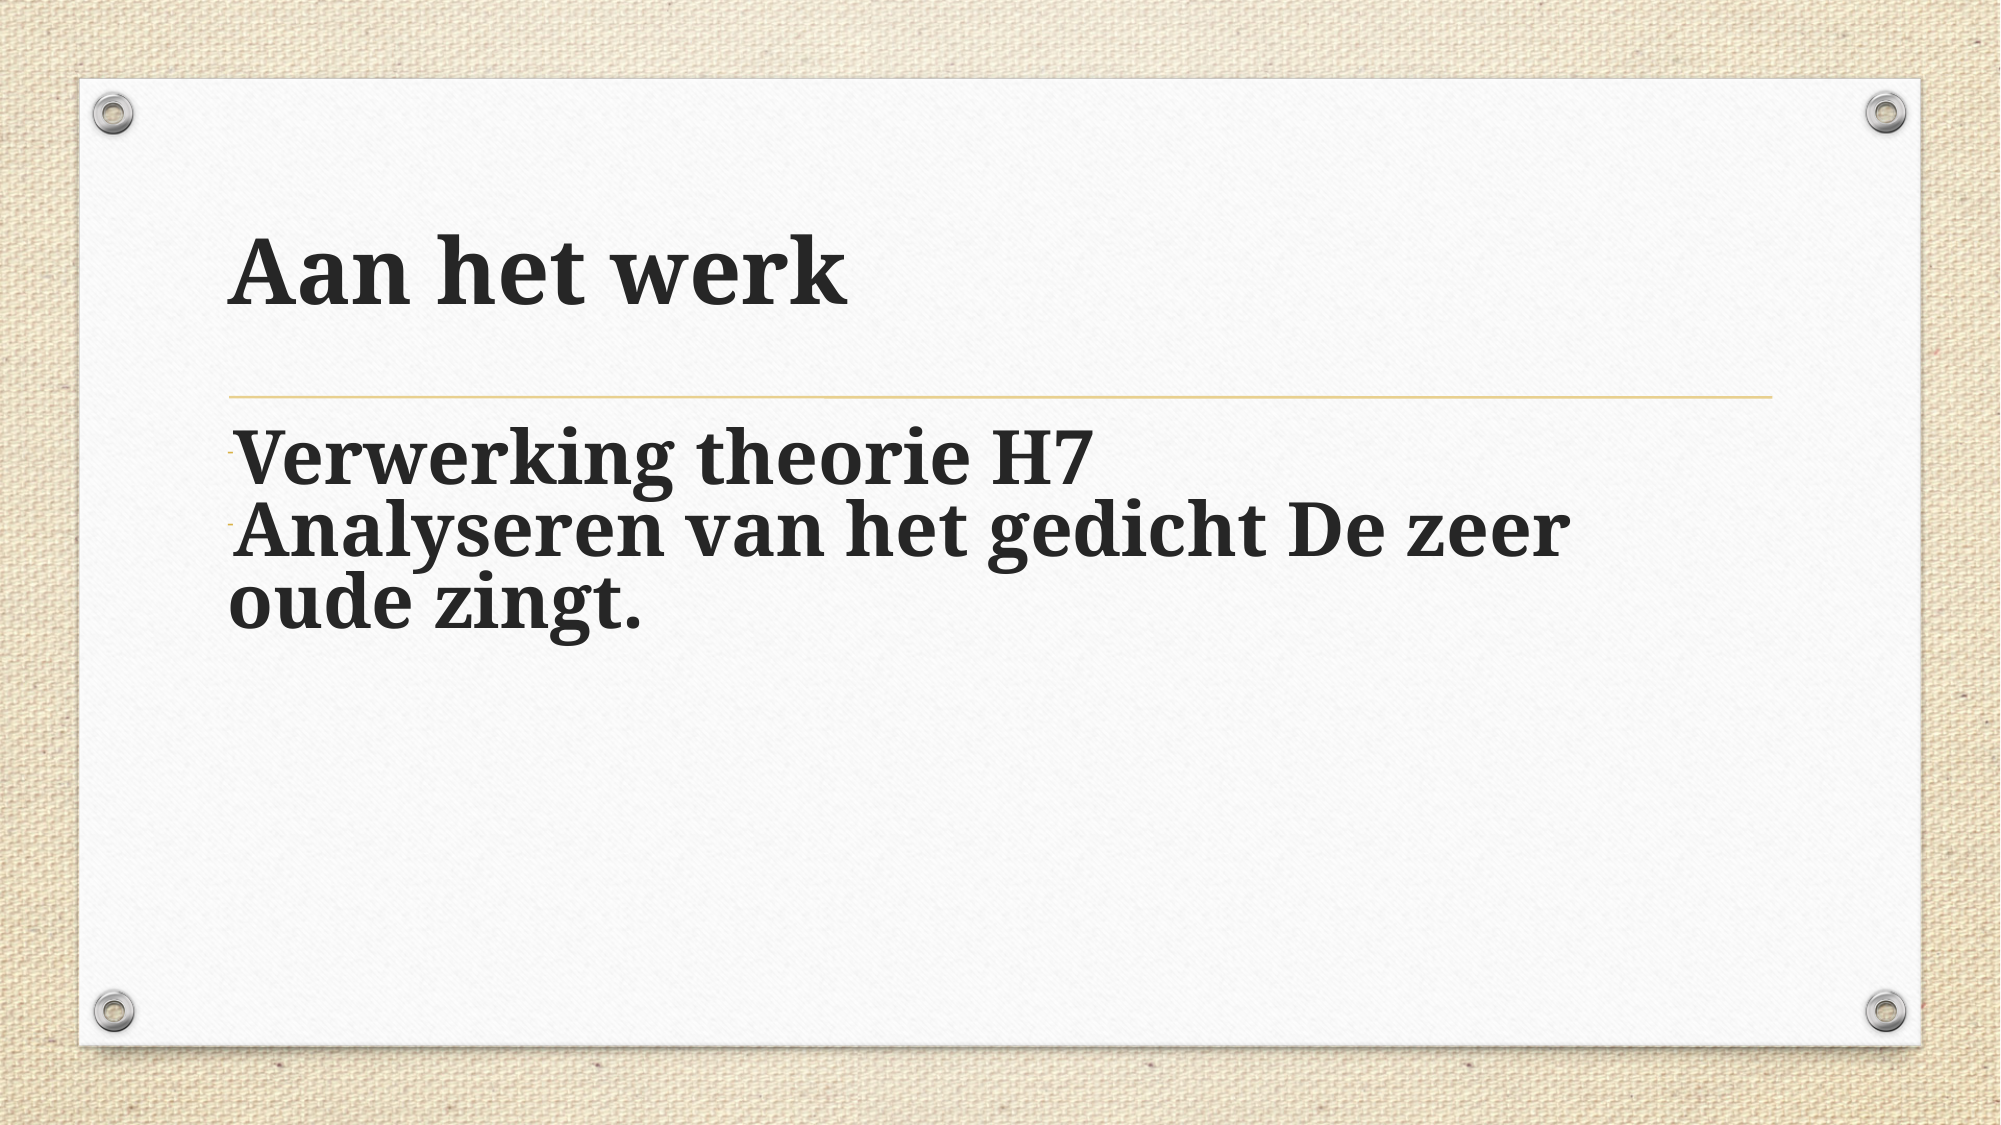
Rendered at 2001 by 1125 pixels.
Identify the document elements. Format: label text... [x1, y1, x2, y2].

list Verwerking theorie H7 Analyseren van het gedicht De zeer oude zingt. [212, 419, 1788, 965]
title Aan het werk [212, 161, 1788, 375]
picture [0, 0, 2001, 1125]
